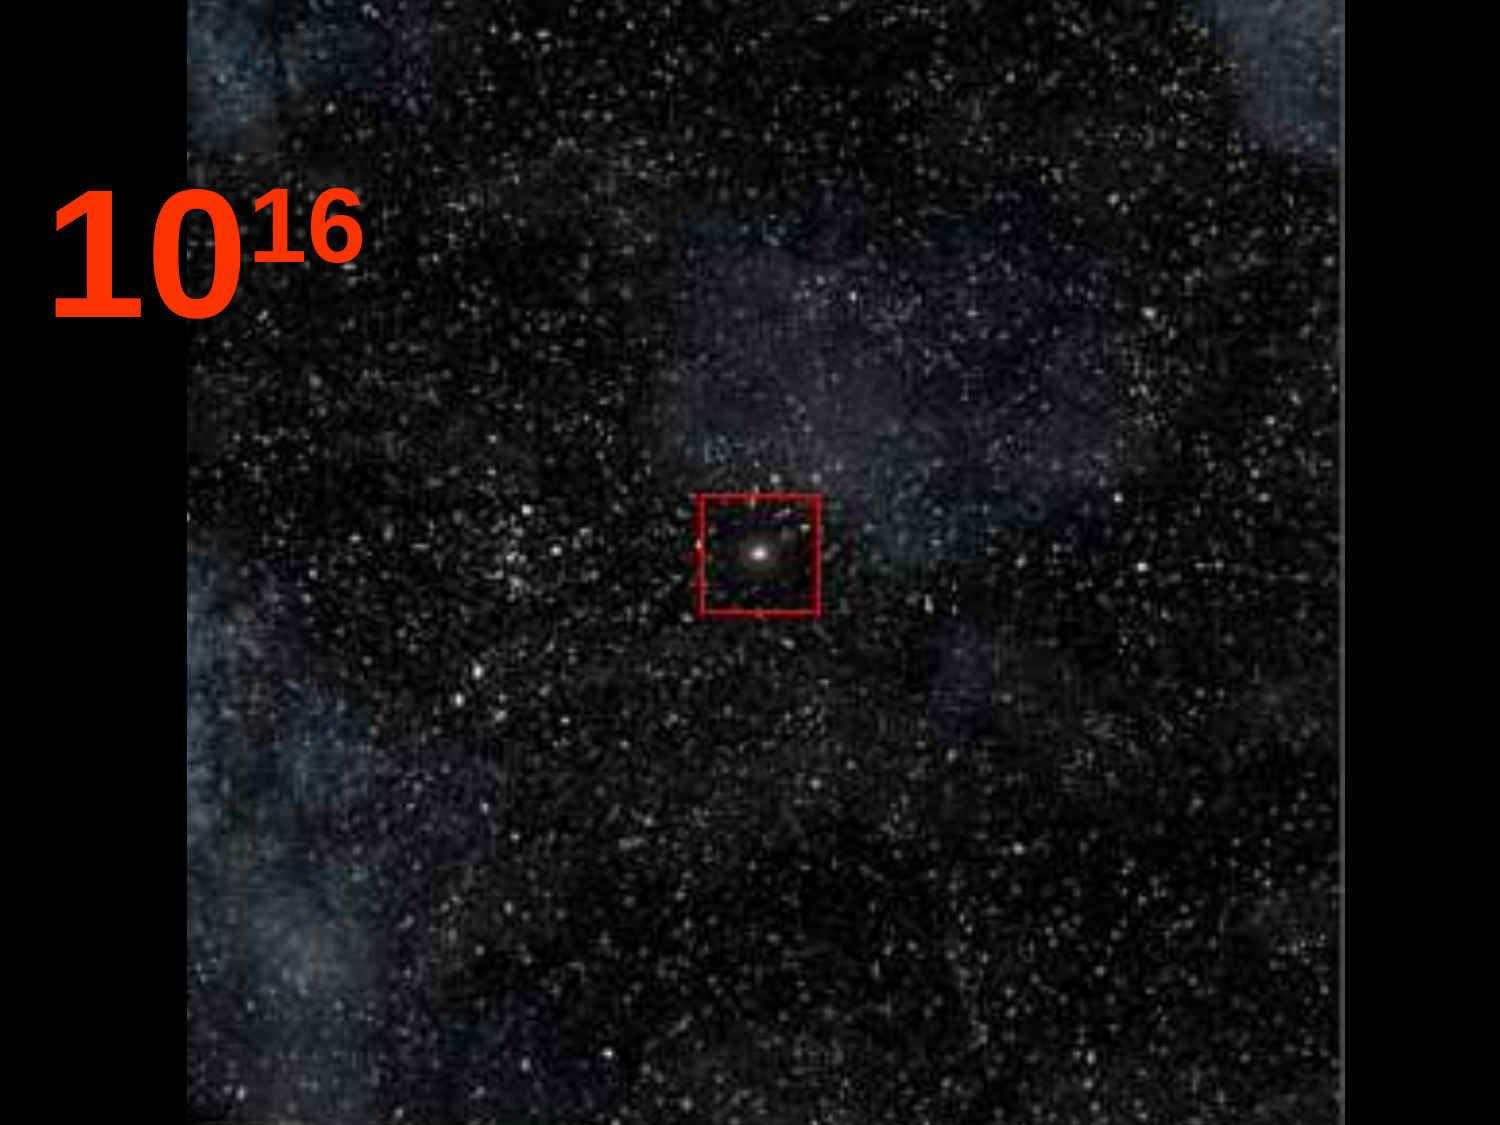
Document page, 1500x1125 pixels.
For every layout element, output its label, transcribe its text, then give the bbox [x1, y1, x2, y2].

picture [187, 0, 1346, 1125]
text_box 1016 [29, 127, 182, 362]
